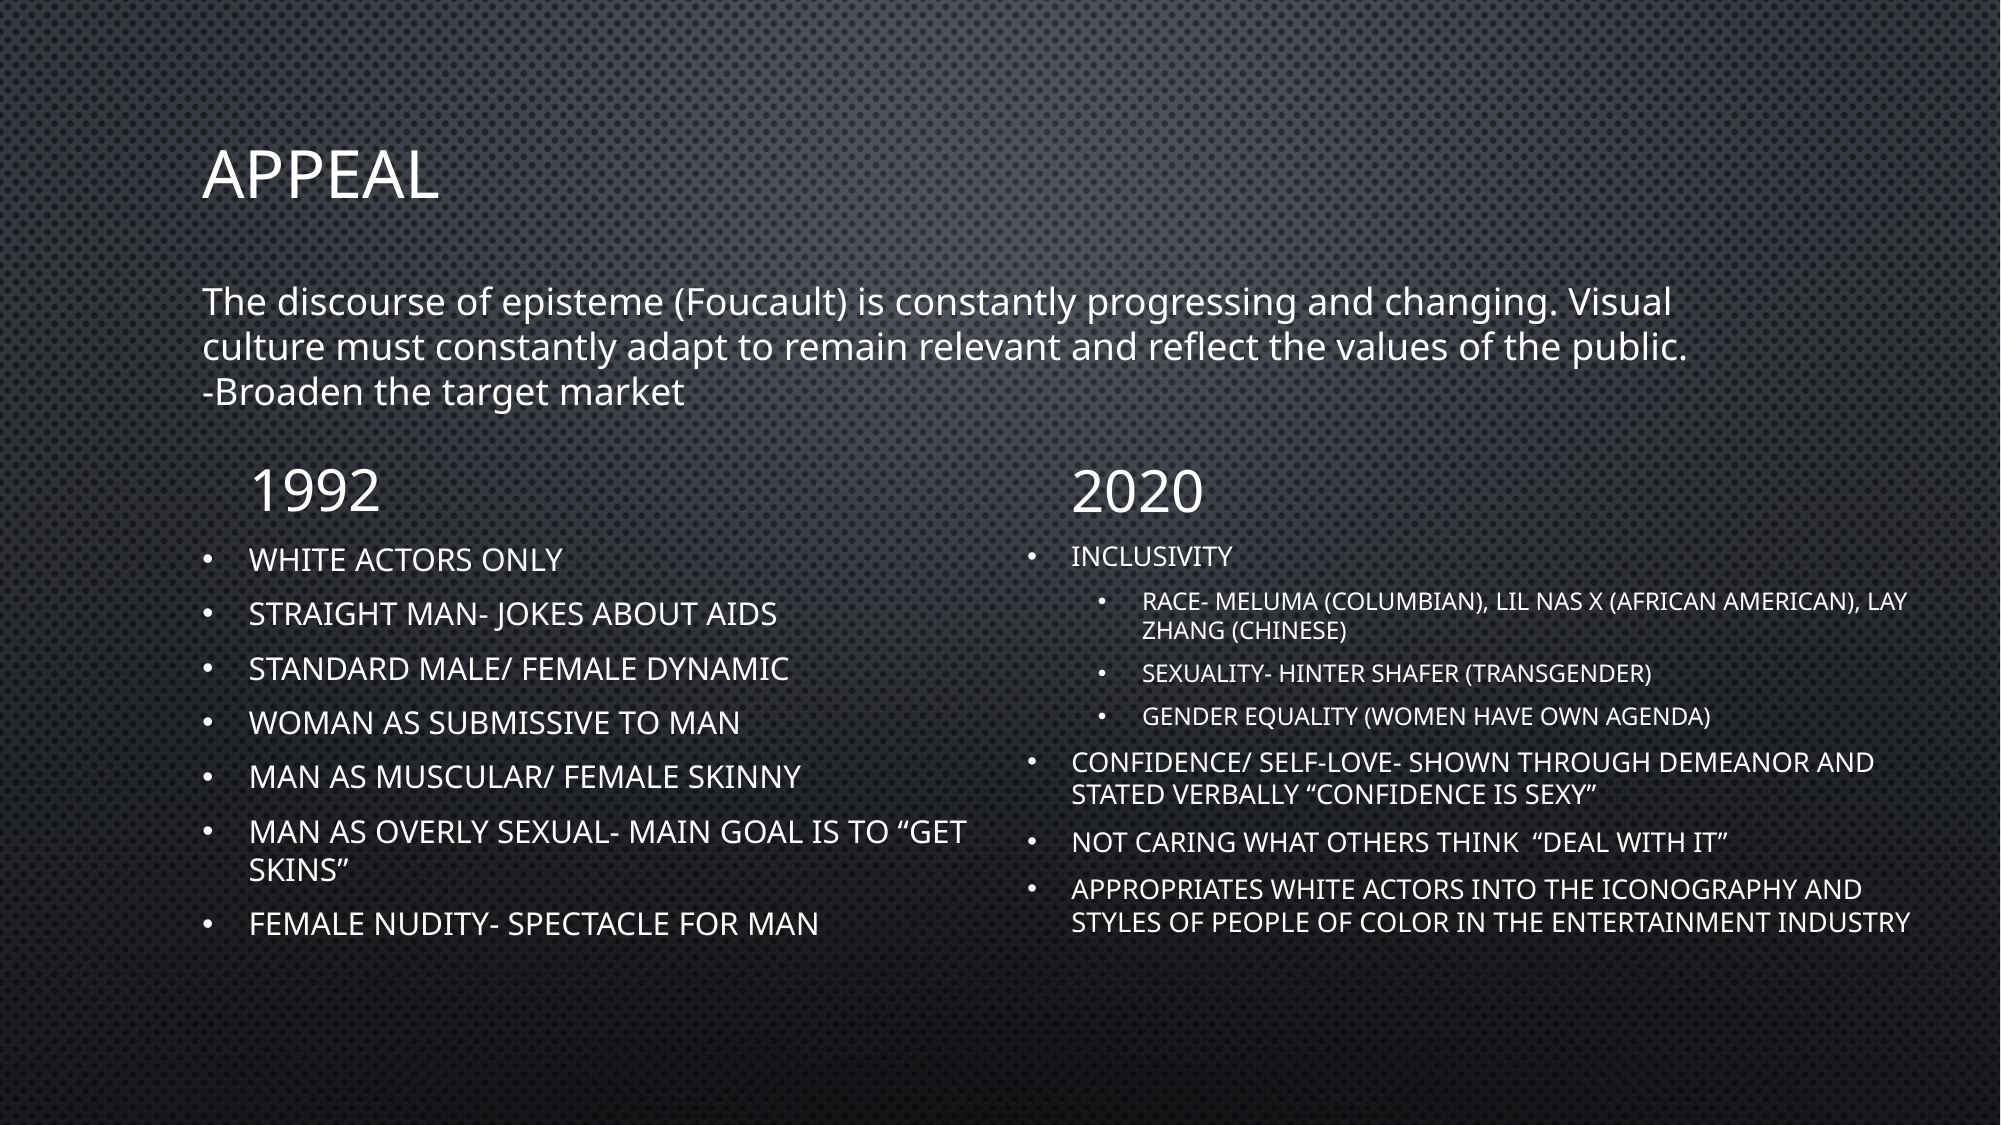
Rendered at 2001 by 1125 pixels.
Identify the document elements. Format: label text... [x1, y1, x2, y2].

list 2020 [1056, 437, 1813, 532]
list 1992 [234, 436, 988, 531]
title appeal [187, 99, 1813, 244]
text_box The discourse of episteme (Foucault) is constantly progressing and changing. Visual culture must constantly adapt to remain relevant and reflect the values of the public. -Broaden the target market [187, 270, 1813, 421]
list White actors only Straight man- jokes about AIDS Standard male/ female dynamic Woman as submissive to man Man as muscular/ female skinny Man as overly sexual- main goal is to “get skins” Female nudity- spectacle for man [187, 532, 988, 950]
list Inclusivity Race- Meluma (Columbian), Lil Nas X (African American), Lay Zhang (Chinese) Sexuality- Hinter Shafer (transgender) Gender equality (women have own agenda) Confidence/ Self-love- shown through demeanor and stated verbally “confidence is sexy” Not caring what others think “deal with it” Appropriates white actors into the iconography and styles of people of color in the entertainment industry [1012, 532, 1943, 950]
